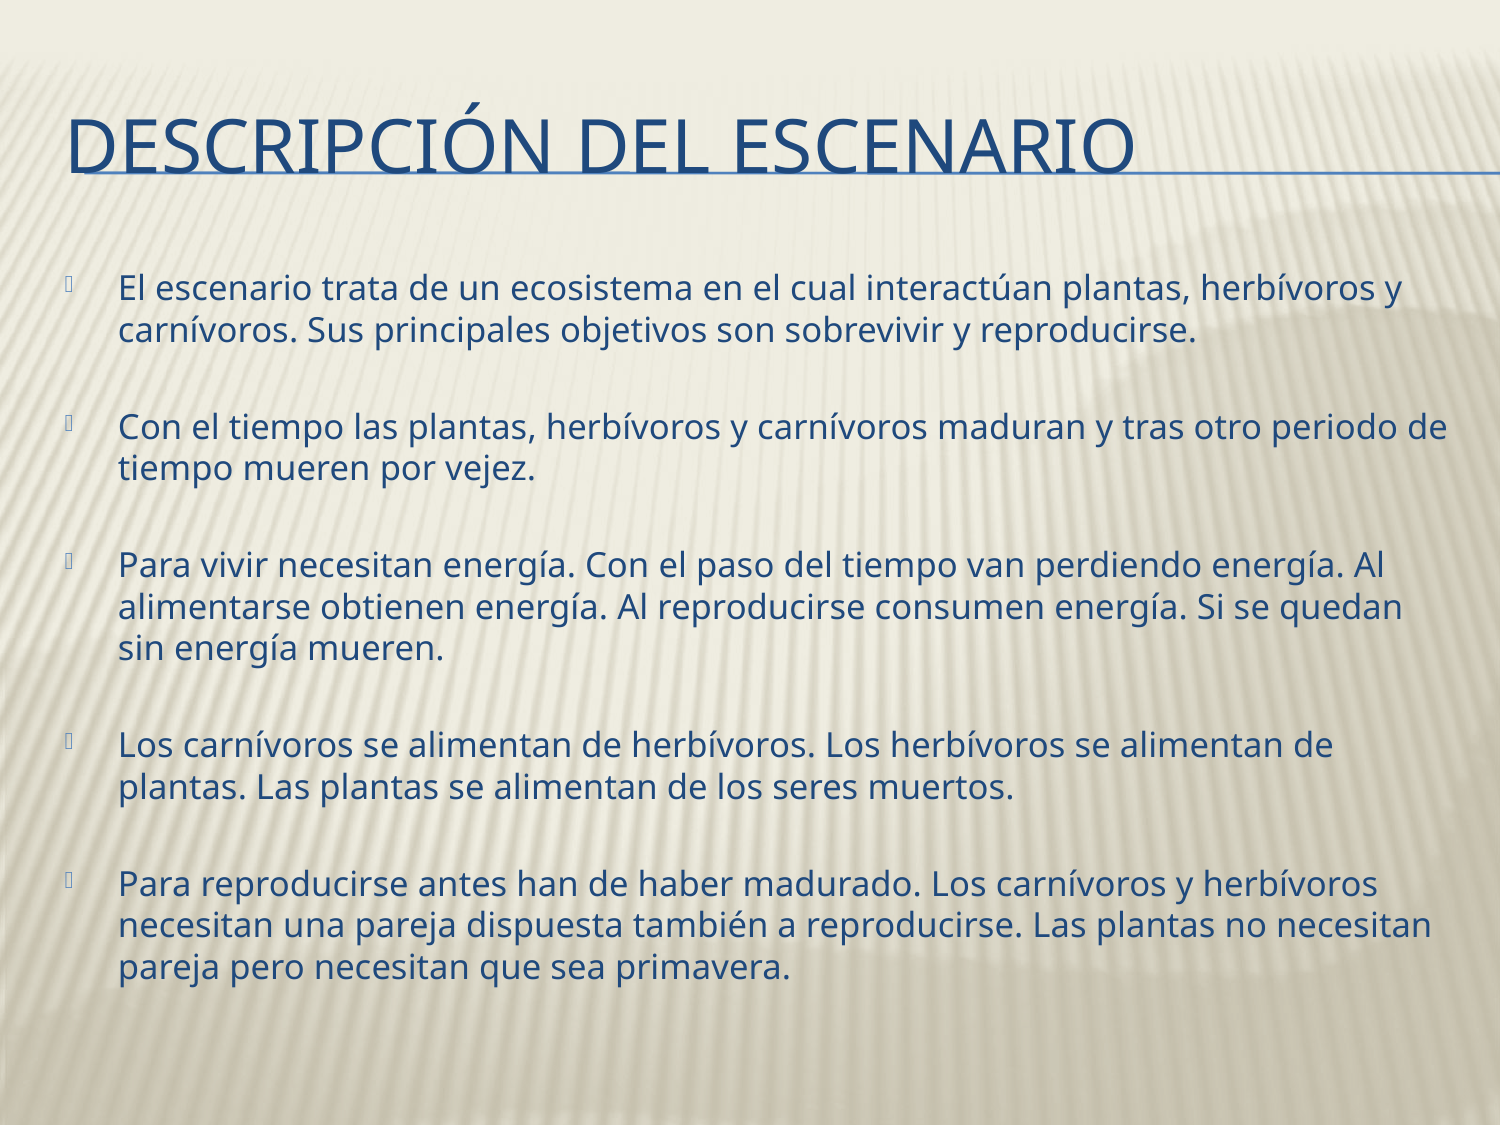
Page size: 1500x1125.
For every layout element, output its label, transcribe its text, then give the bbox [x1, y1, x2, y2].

title Descripción del escenario [50, 75, 1475, 213]
list El escenario trata de un ecosistema en el cual interactúan plantas, herbívoros y carnívoros. Sus principales objetivos son sobrevivir y reproducirse. Con el tiempo las plantas, herbívoros y carnívoros maduran y tras otro periodo de tiempo mueren por vejez. Para vivir necesitan energía. Con el paso del tiempo van perdiendo energía. Al alimentarse obtienen energía. Al reproducirse consumen energía. Si se quedan sin energía mueren. Los carnívoros se alimentan de herbívoros. Los herbívoros se alimentan de plantas. Las plantas se alimentan de los seres muertos. Para reproducirse antes han de haber madurado. Los carnívoros y herbívoros necesitan una pareja dispuesta también a reproducirse. Las plantas no necesitan pareja pero necesitan que sea primavera. [50, 254, 1475, 998]
